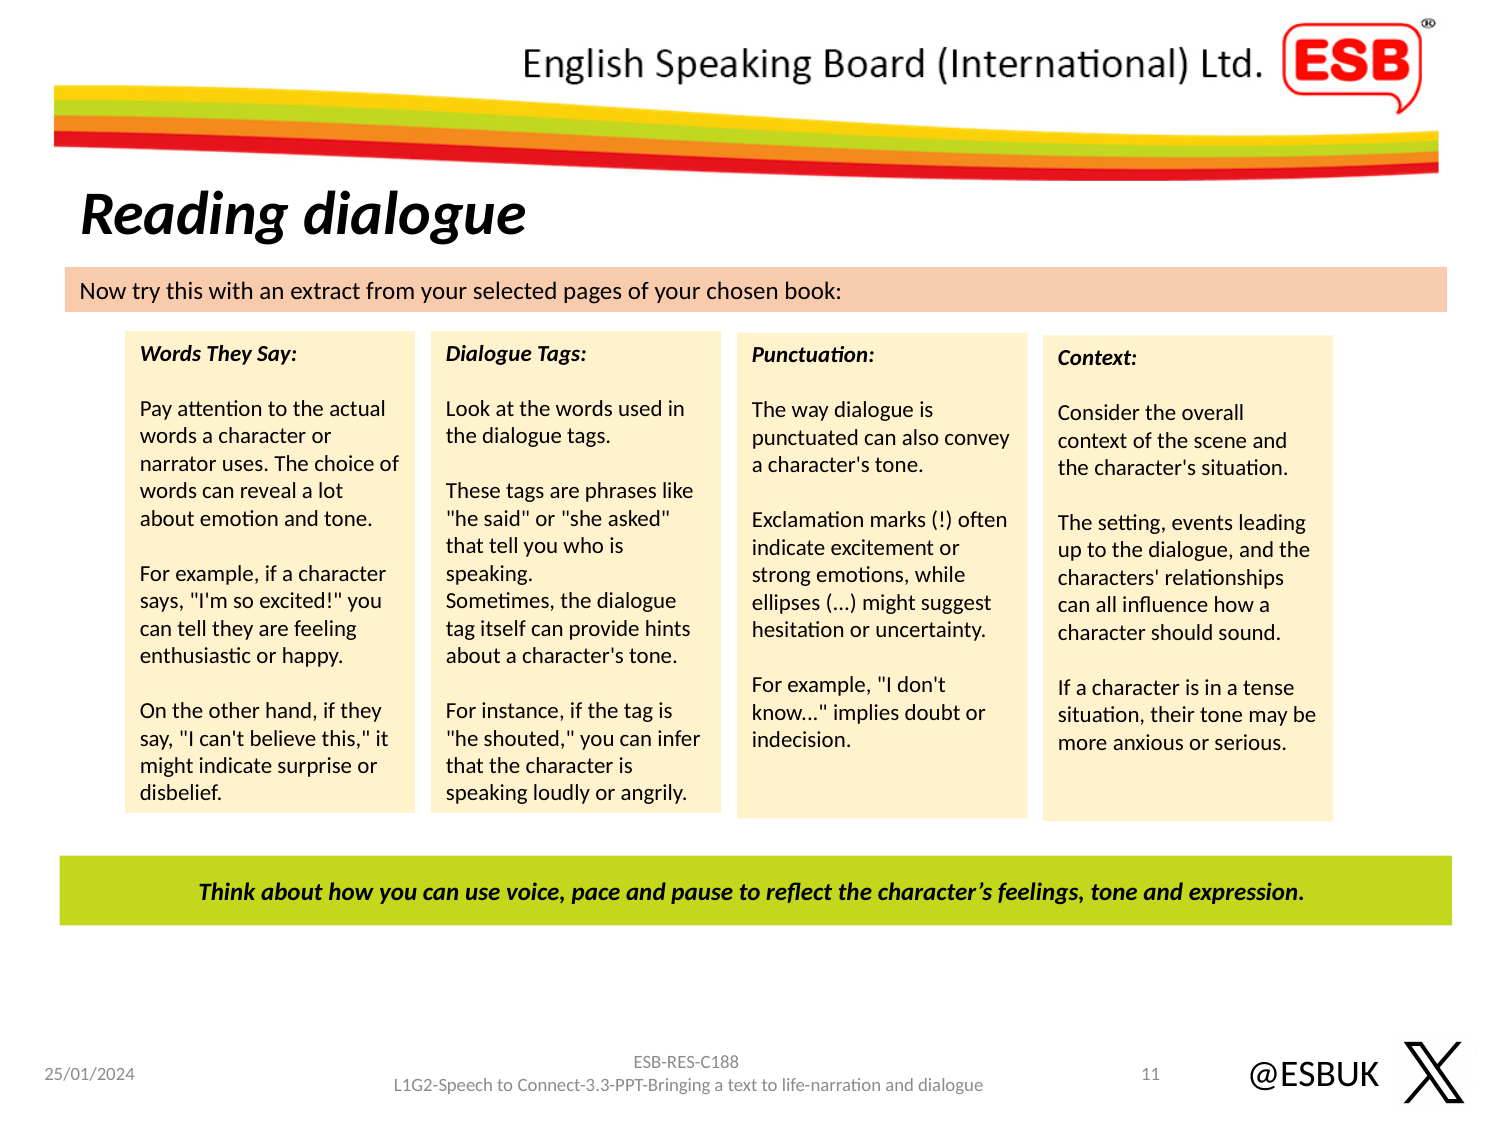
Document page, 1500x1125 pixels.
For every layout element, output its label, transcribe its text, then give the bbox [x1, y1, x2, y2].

text_box Now try this with an extract from your selected pages of your chosen book: [64, 267, 1447, 312]
text_box Punctuation: The way dialogue is punctuated can also convey a character's tone. Exclamation marks (!) often indicate excitement or strong emotions, while ellipses (...) might suggest hesitation or uncertainty. For example, "I don't know..." implies doubt or indecision. [737, 332, 1028, 819]
text_box Think about how you can use voice, pace and pause to reflect the character’s feelings, tone and expression. [59, 855, 1453, 926]
text_box Context: Consider the overall context of the scene and the character's situation. The setting, events leading up to the dialogue, and the characters' relationships can all influence how a character should sound. If a character is in a tense situation, their tone may be more anxious or serious. [1043, 335, 1334, 822]
title Reading dialogue [64, 173, 1359, 256]
text_box Words They Say: Pay attention to the actual words a character or narrator uses. The choice of words can reveal a lot about emotion and tone. For example, if a character says, "I'm so excited!" you can tell they are feeling enthusiastic or happy. On the other hand, if they say, "I can't believe this," it might indicate surprise or disbelief. [124, 331, 416, 813]
footer ESB-RES-C188 L1G2-Speech to Connect-3.3-PPT-Bringing a text to life-narration and dialogue [366, 1042, 930, 1103]
text_box Dialogue Tags: Look at the words used in the dialogue tags. These tags are phrases like "he said" or "she asked" that tell you who is speaking. Sometimes, the dialogue tag itself can provide hints about a character's tone. For instance, if the tag is "he shouted," you can infer that the character is speaking loudly or angrily. [430, 331, 722, 813]
picture [1395, 1029, 1476, 1116]
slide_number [29, 1042, 366, 1103]
picture [0, 0, 1500, 189]
slide_number 11 [930, 1042, 1176, 1103]
